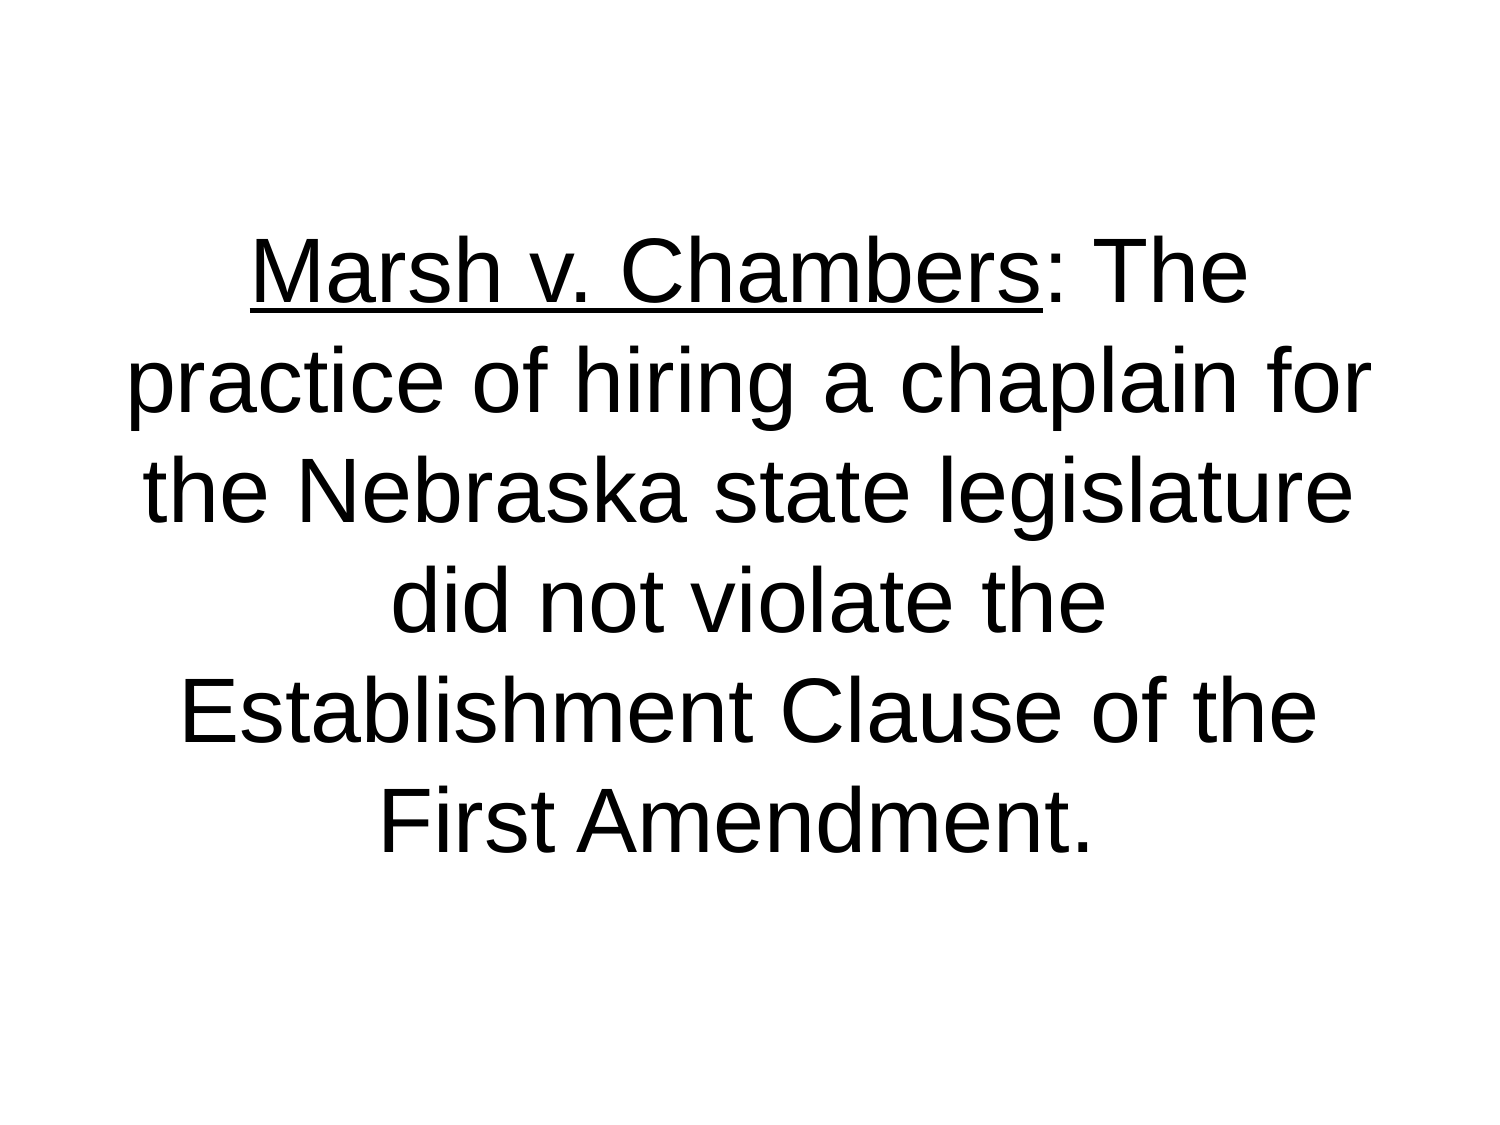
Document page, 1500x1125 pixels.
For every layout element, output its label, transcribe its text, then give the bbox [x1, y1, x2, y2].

title Marsh v. Chambers: The practice of hiring a chaplain for the Nebraska state legislature did not violate the Establishment Clause of the First Amendment. [74, 44, 1426, 1038]
